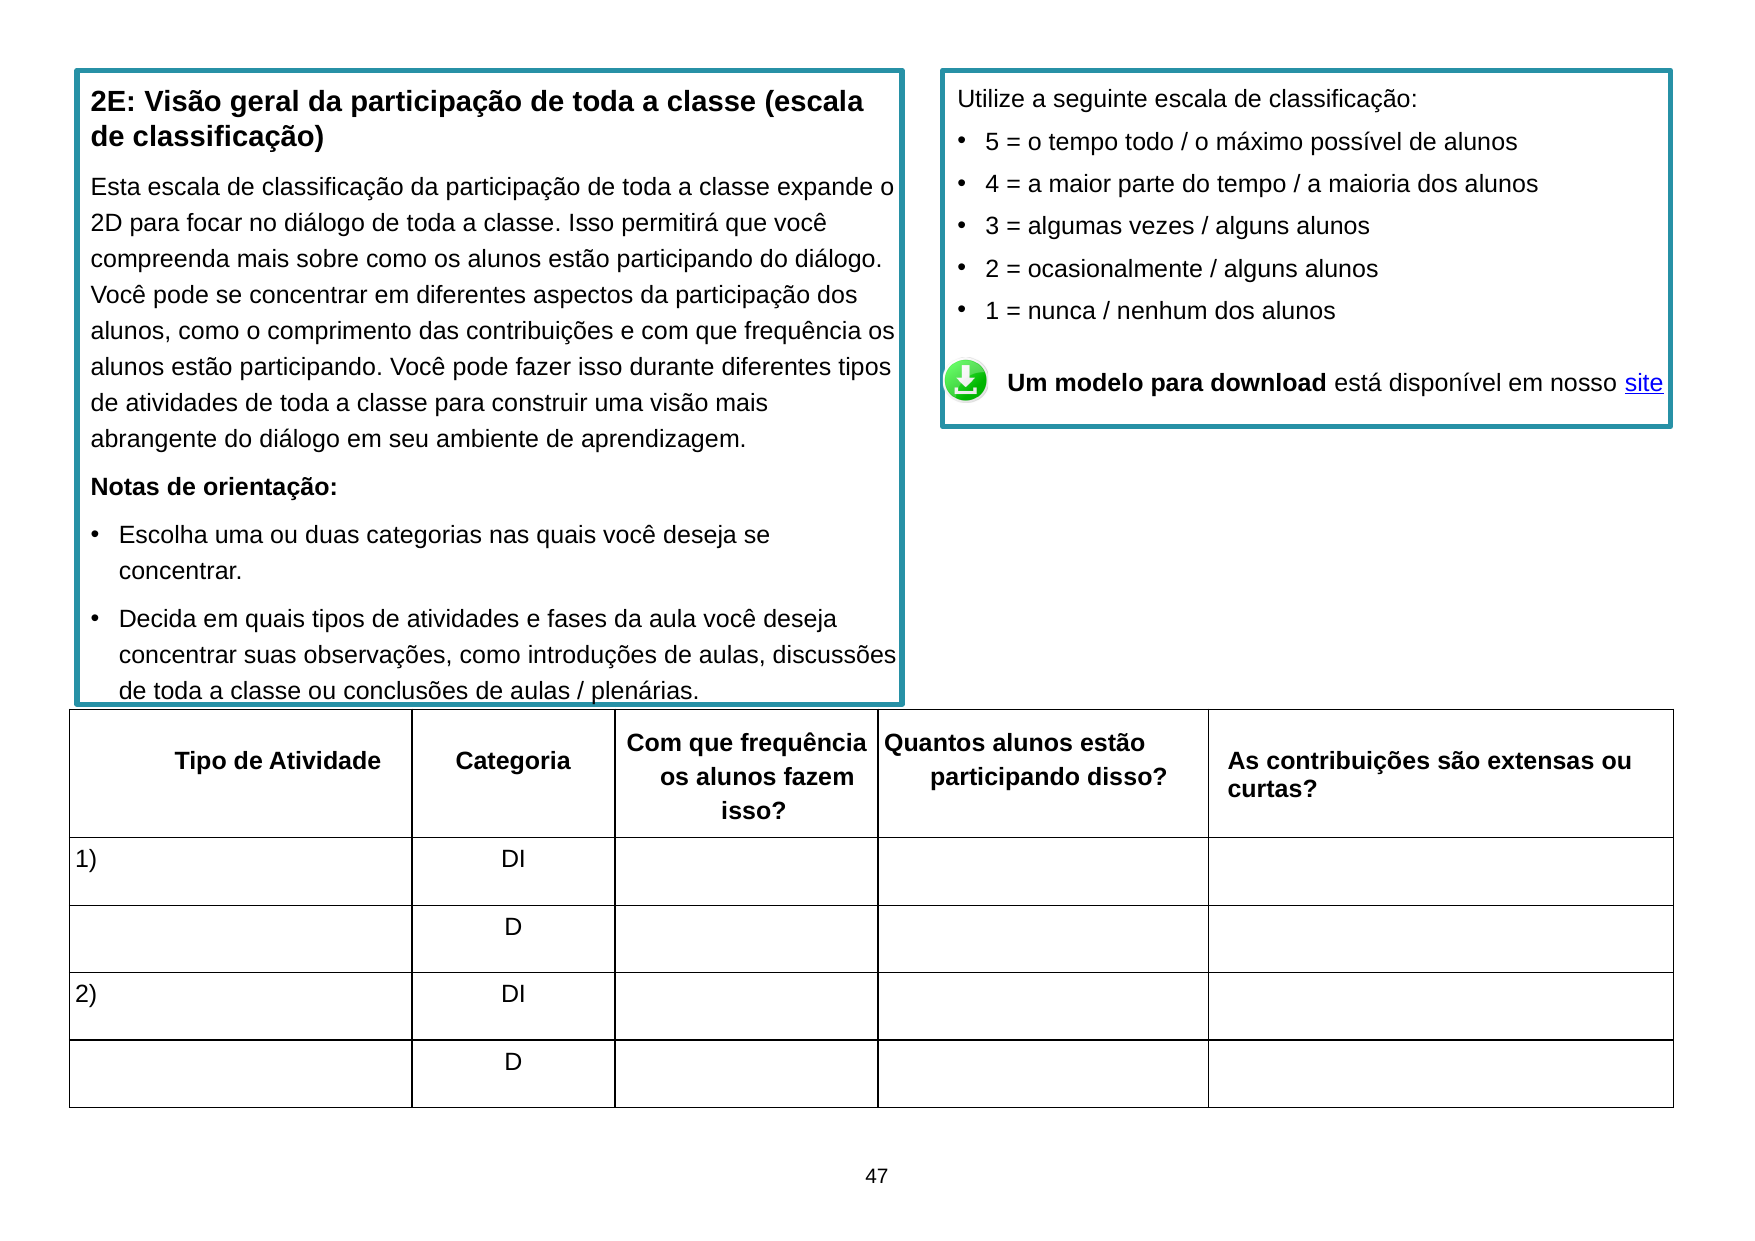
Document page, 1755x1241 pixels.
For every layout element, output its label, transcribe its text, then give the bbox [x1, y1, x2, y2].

table_cell DI [413, 838, 614, 905]
table_cell [879, 1041, 1208, 1107]
table_cell DI [413, 973, 614, 1039]
table_cell [1209, 973, 1673, 1039]
table_cell [1209, 838, 1673, 905]
text_box [942, 357, 989, 404]
table_cell [1209, 906, 1673, 972]
table_cell [70, 906, 411, 972]
table_cell [616, 838, 877, 905]
table_cell [879, 906, 1208, 972]
table_cell [879, 838, 1208, 905]
table_header Categoria [413, 710, 614, 837]
text_box Utilize a seguinte escala de classificação: 5 = o tempo todo / o máximo possível de alunos 4 = a maior parte do tempo / a maioria dos alunos 3 = algumas vezes / alguns alunos 2 = ocasionalmente / alguns alunos 1 = nunca / nenhum dos alunos Um modelo para download está disponível em nosso site [942, 70, 1671, 427]
table_cell [1209, 1041, 1673, 1107]
table_header As contribuições são extensas ou curtas? [1209, 710, 1673, 837]
table_cell [879, 973, 1208, 1039]
table_header Quantos alunos estão participando disso? [879, 710, 1208, 837]
table_cell [616, 906, 877, 972]
slide_number 47 [861, 1162, 893, 1241]
table_cell 1) [70, 838, 411, 905]
text_box 2E: Visão geral da participação de toda a classe (escala de classificação) Esta escala de classificação da participação de toda a classe expande o 2D para focar no diálogo de toda a classe. Isso permitirá que você compreenda mais sobre como os alunos estão participando do diálogo. Você pode se concentrar em diferentes aspectos da participação dos alunos, como o comprimento das contribuições e com que frequência os alunos estão participando. Você pode fazer isso durante diferentes tipos de atividades de toda a classe para construir uma visão mais abrangente do diálogo em seu ambiente de aprendizagem. Notas de orientação: Escolha uma ou duas categorias nas quais você deseja se concentrar. Decida em quais tipos de atividades e fases da aula você deseja concentrar suas observações, como introduções de aulas, discussões de toda a classe ou conclusões de aulas / plenárias. [77, 70, 903, 705]
table_cell [616, 973, 877, 1039]
table_cell 2) [70, 973, 411, 1039]
table_cell [616, 1041, 877, 1107]
table_header Com que frequência os alunos fazem isso? [616, 710, 877, 837]
table_header Tipo de Atividade [70, 710, 411, 837]
table_cell [70, 1041, 411, 1107]
table_cell D [413, 906, 614, 972]
table_cell D [413, 1041, 614, 1107]
